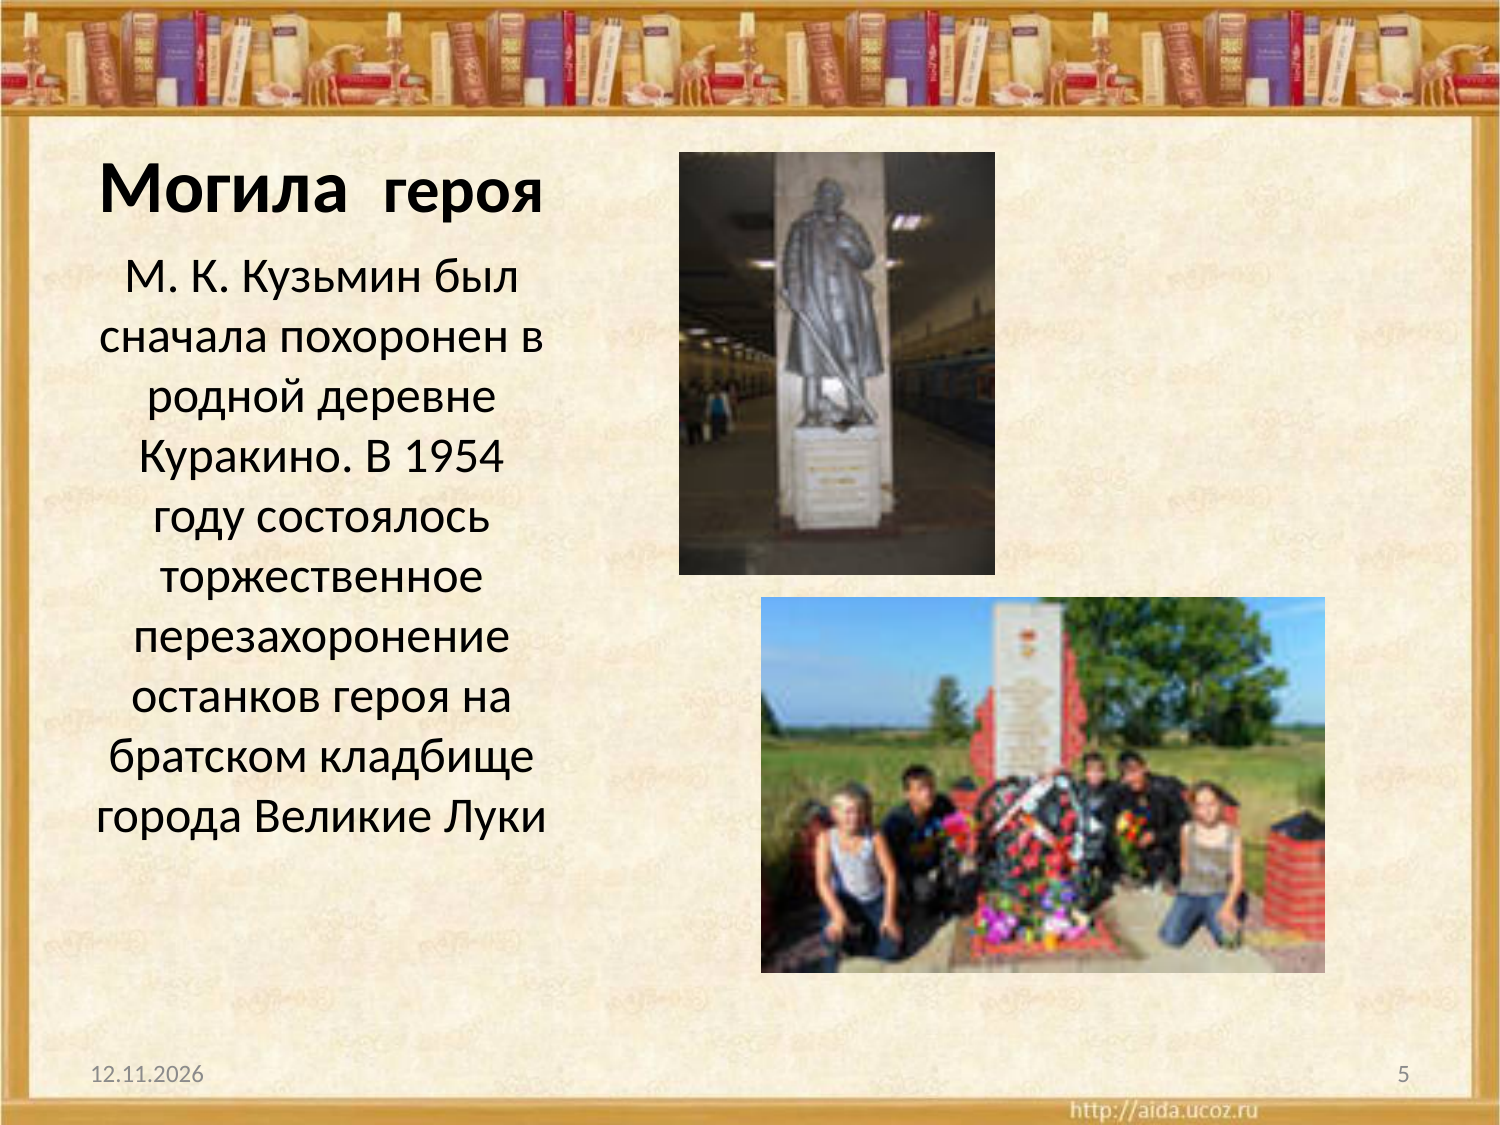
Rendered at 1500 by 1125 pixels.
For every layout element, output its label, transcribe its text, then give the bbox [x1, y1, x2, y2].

list М. К. Кузьмин был сначала похоронен в родной деревне Куракино. В 1954 году состоялось торжественное перезахоронение останков героя на братском кладбище города Великие Луки [74, 235, 569, 1006]
title Могила героя [74, 44, 569, 235]
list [679, 152, 995, 575]
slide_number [75, 1042, 425, 1103]
slide_number 5 [1074, 1042, 1425, 1103]
picture [0, 0, 1500, 1125]
